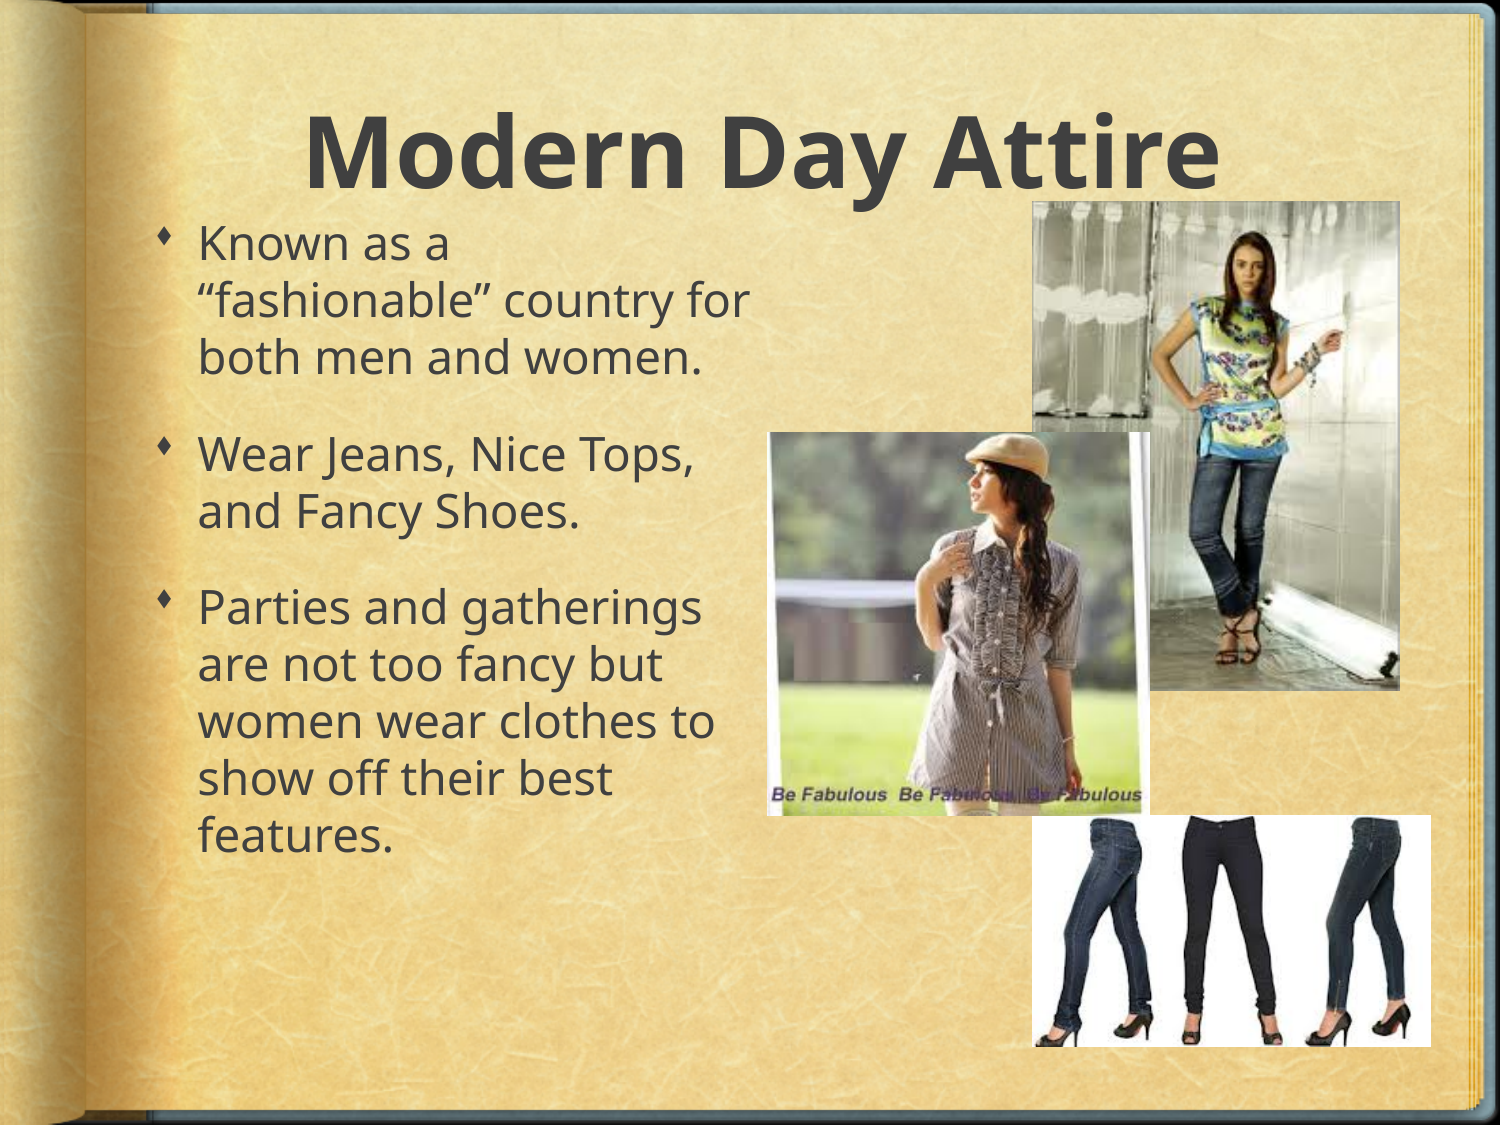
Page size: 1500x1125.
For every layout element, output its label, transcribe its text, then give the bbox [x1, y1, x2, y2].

title Modern Day Attire [178, 45, 1372, 265]
picture [0, 0, 1500, 1125]
list Known as a “fashionable” country for both men and women. Wear Jeans, Nice Tops, and Fancy Shoes. Parties and gatherings are not too fancy but women wear clothes to show off their best features. [138, 205, 768, 916]
